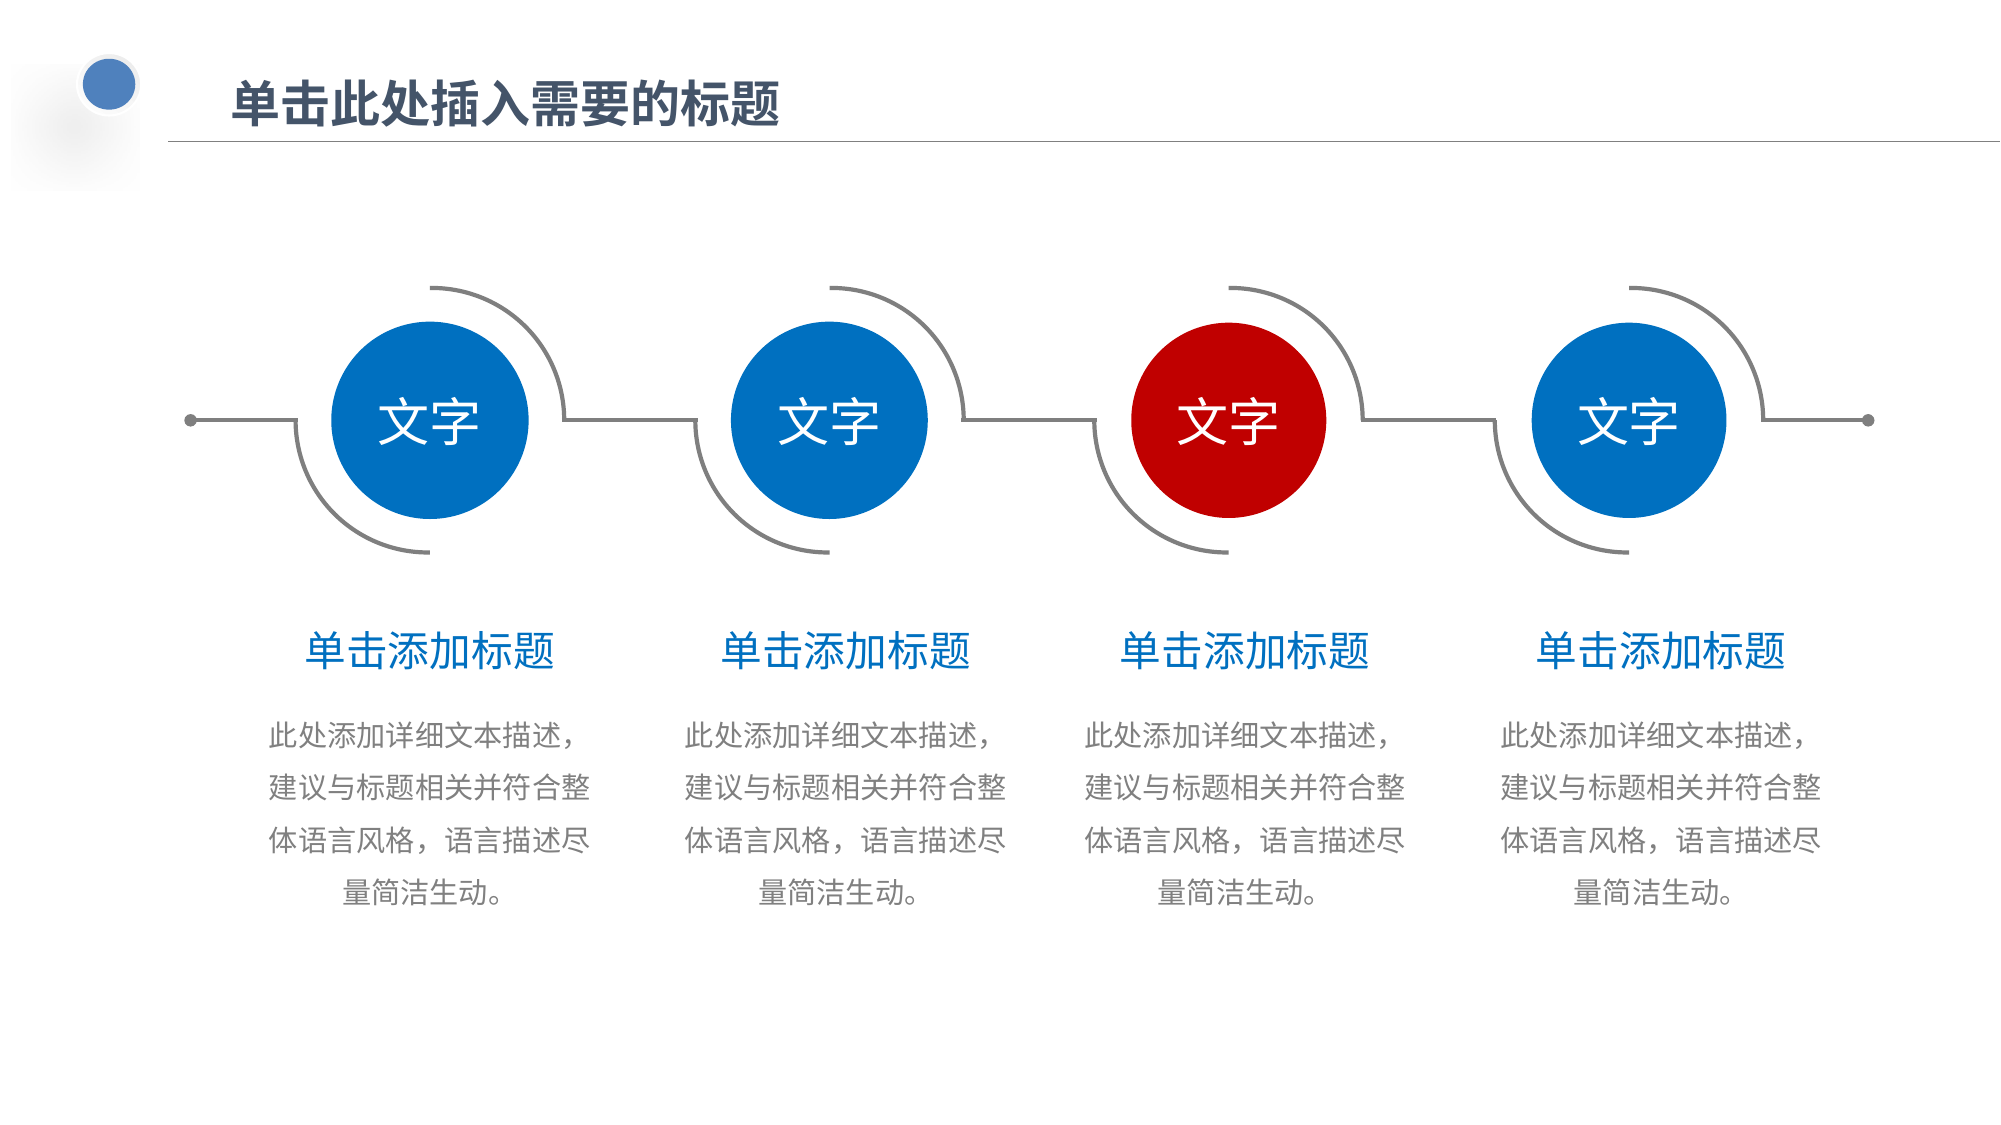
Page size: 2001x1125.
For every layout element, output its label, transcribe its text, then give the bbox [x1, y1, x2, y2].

text_box [1228, 287, 1363, 418]
text_box [695, 422, 830, 553]
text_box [254, 616, 1836, 916]
text_box 文字 [332, 322, 528, 518]
text_box [429, 287, 565, 418]
text_box 文字 [1531, 322, 1727, 518]
text_box 文字 [1131, 322, 1327, 518]
text_box [829, 287, 964, 418]
text_box [1629, 287, 1764, 419]
title 单击此处插入需要的标题 [157, 61, 853, 144]
text_box 文字 [731, 322, 927, 518]
text_box [1495, 421, 1630, 553]
text_box [295, 421, 430, 553]
text_box [1094, 423, 1229, 553]
